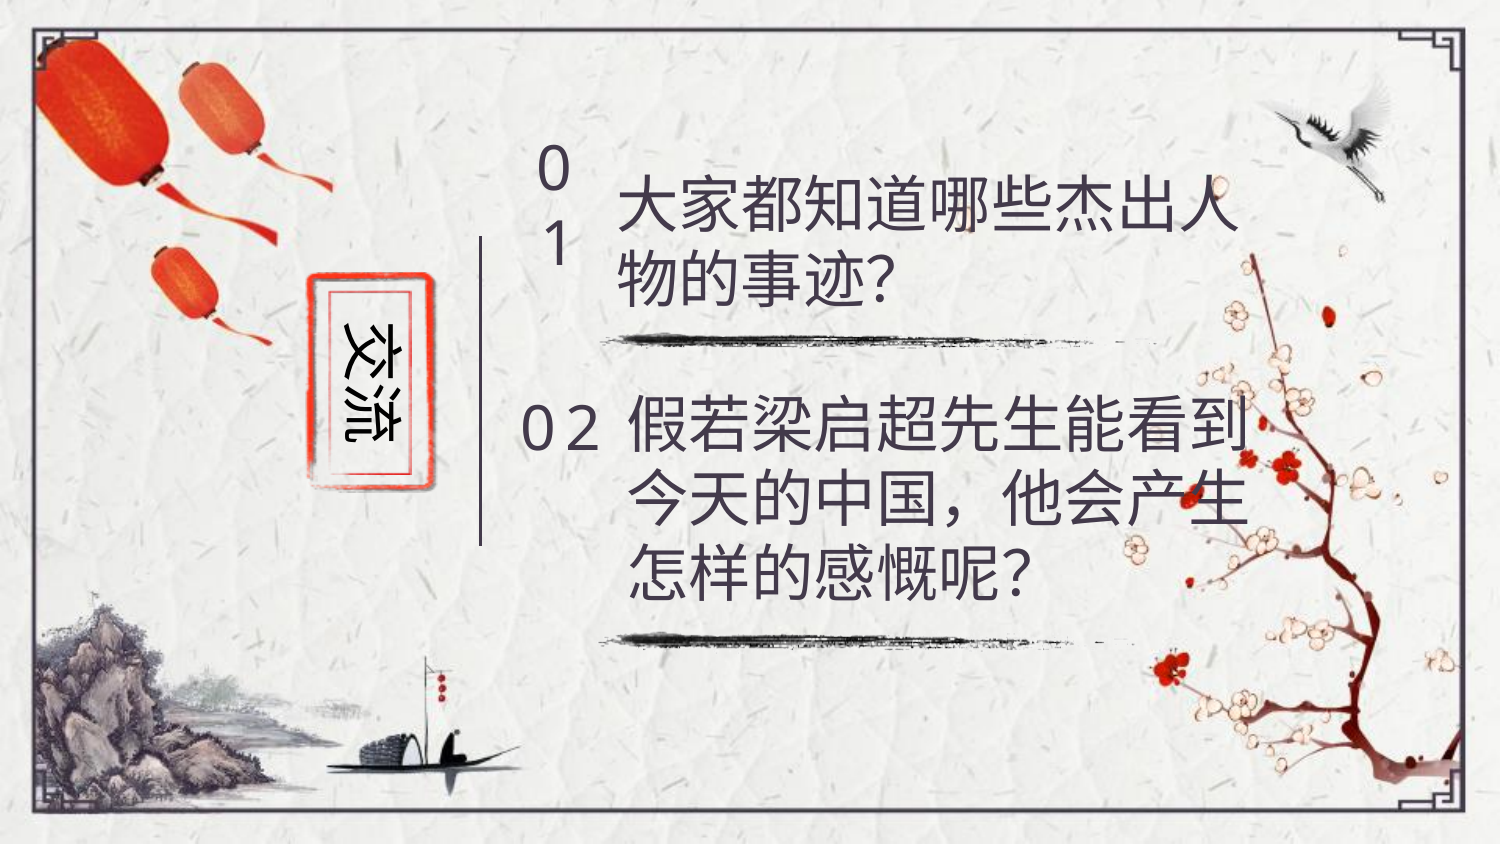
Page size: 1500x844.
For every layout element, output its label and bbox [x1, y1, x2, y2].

text_box [505, 164, 1260, 352]
text_box [503, 386, 1309, 654]
text_box [304, 270, 439, 494]
picture [0, 0, 1500, 844]
